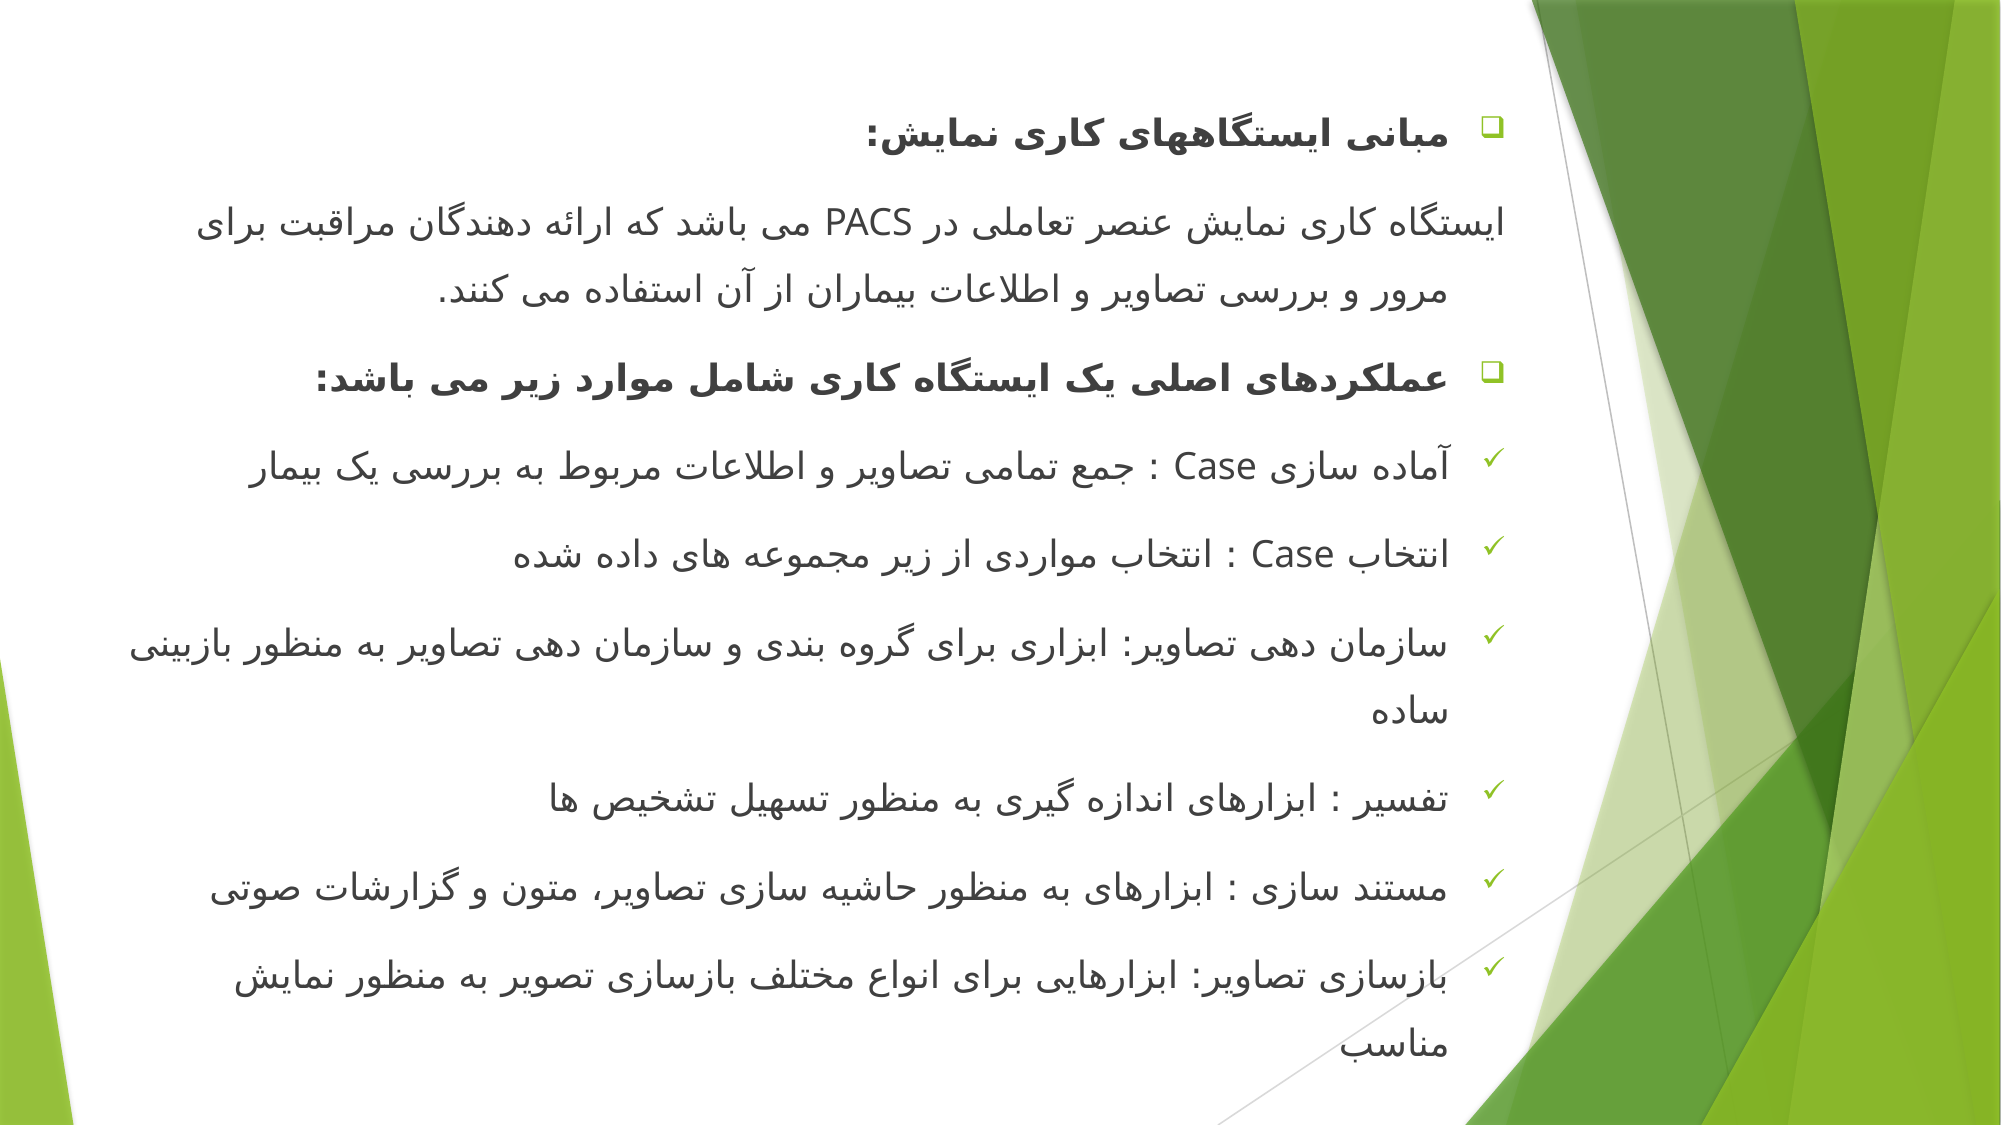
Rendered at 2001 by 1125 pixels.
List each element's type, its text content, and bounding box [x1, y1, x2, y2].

list مبانی ایستگاه­های کاری نمایش: ایستگاه کاری نمایش عنصر تعاملی در PACS می باشد که ارائه دهندگان مراقبت برای مرور و بررسی تصاویر و اطلاعات بیماران از آن استفاده می کنند. عملکردهای اصلی یک ایستگاه کاری شامل موارد زیر می باشد: آماده سازی Case : جمع تمامی تصاویر و اطلاعات مربوط به بررسی یک بیمار انتخاب Case : انتخاب مواردی از زیر مجموعه های داده شده سازمان دهی تصاویر: ابزاری برای گروه بندی و سازمان دهی تصاویر به منظور بازبینی ساده تفسیر : ابزارهای اندازه گیری به منظور تسهیل تشخیص ها مستند سازی : ابزارهای به منظور حاشیه سازی تصاویر، متون و گزارشات صوتی بازسازی تصاویر: ابزارهایی برای انواع مختلف بازسازی تصویر به منظور نمایش مناسب [111, 79, 1522, 992]
